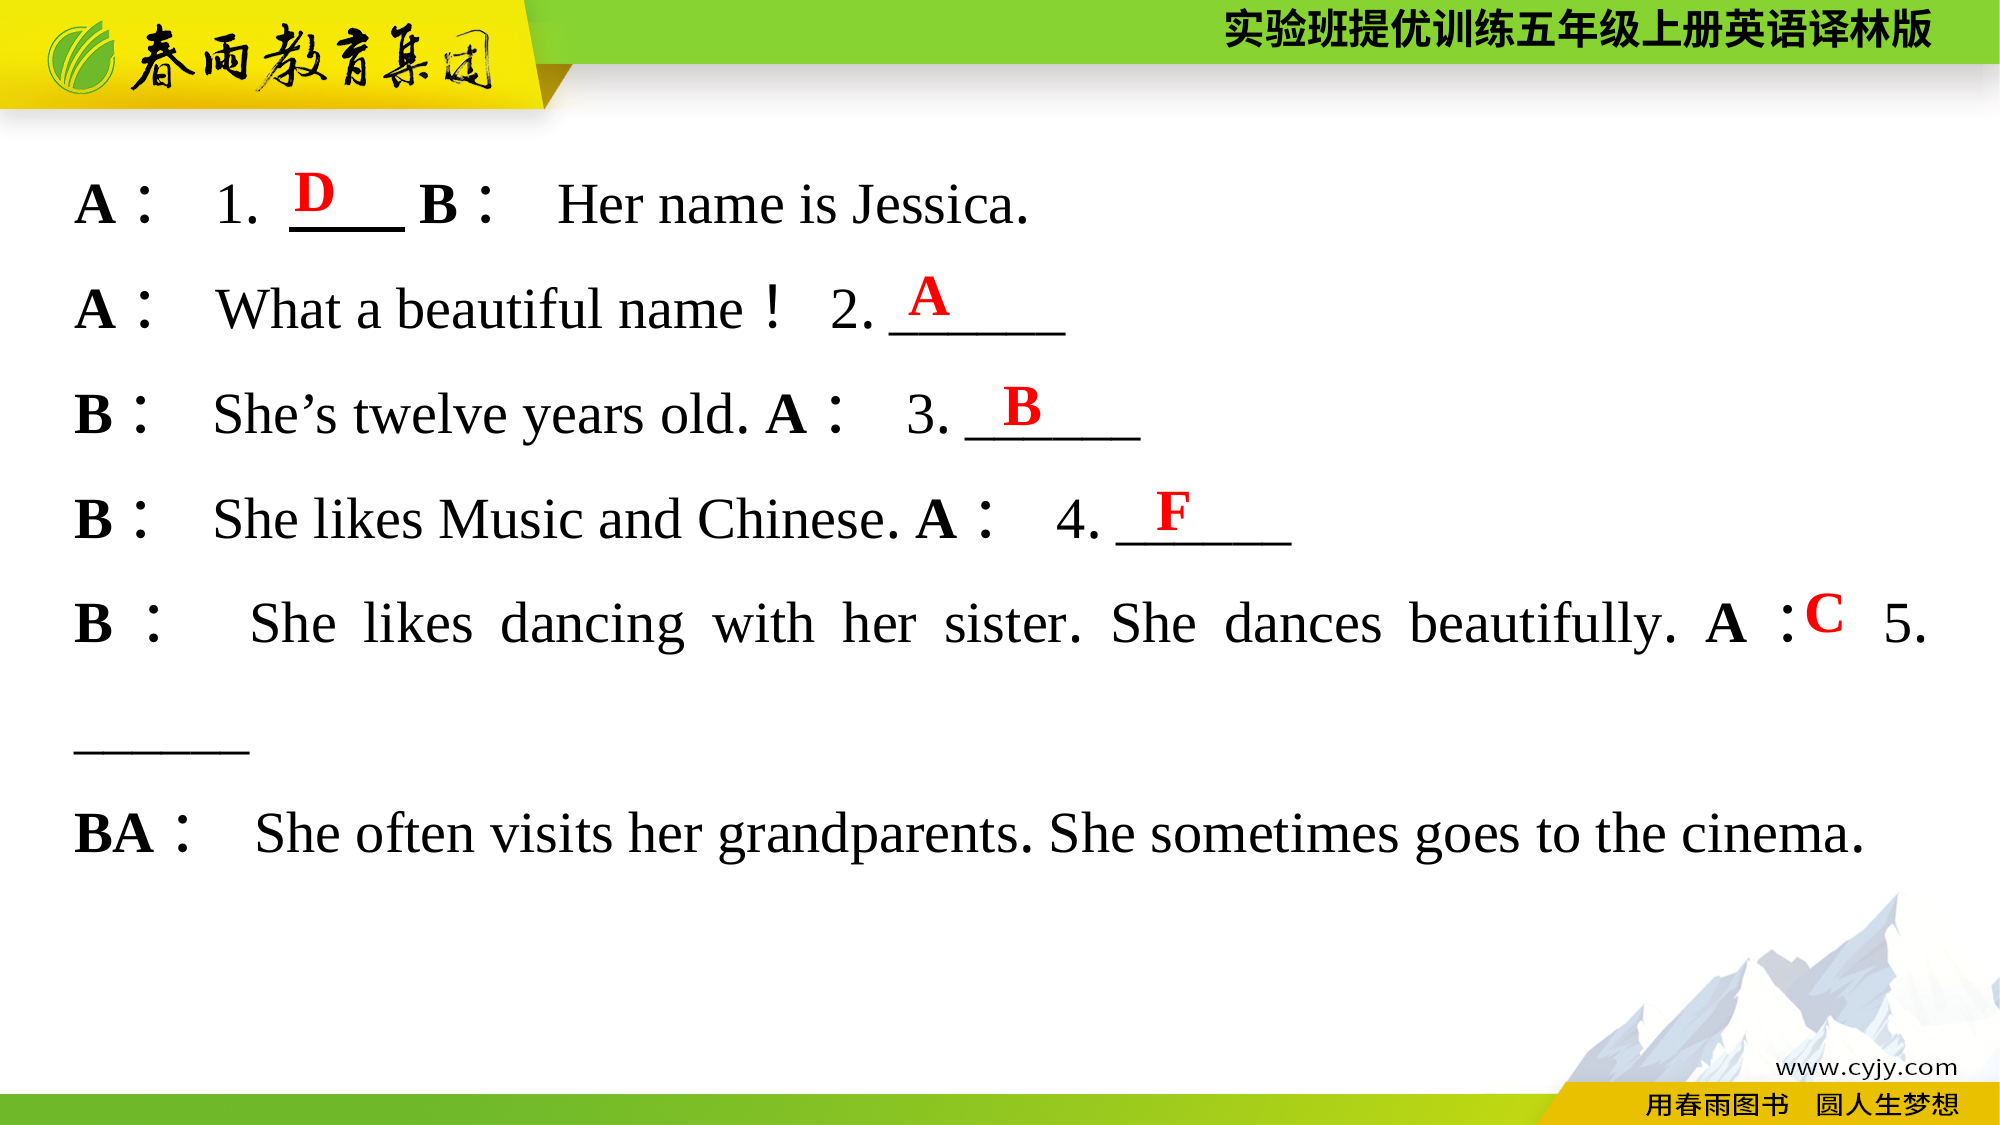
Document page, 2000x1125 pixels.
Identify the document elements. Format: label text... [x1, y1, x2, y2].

text_box A [894, 249, 966, 335]
text_box F [1142, 465, 1208, 550]
list A： 1. B： Her name is Jessica. A： What a beautiful name！2. ______ B： She’s twelve years old. A： 3. ______ B： She likes Music and Chinese. A： 4. ______ B： She likes dancing with her sister. She dances beautifully. A： 5. ______ BA： She often visits her grandparents. She sometimes goes to the cinema. [59, 122, 1944, 774]
text_box D [279, 145, 352, 231]
picture [0, 0, 2000, 1125]
text_box C [1789, 566, 1862, 652]
text_box B [988, 359, 1057, 445]
